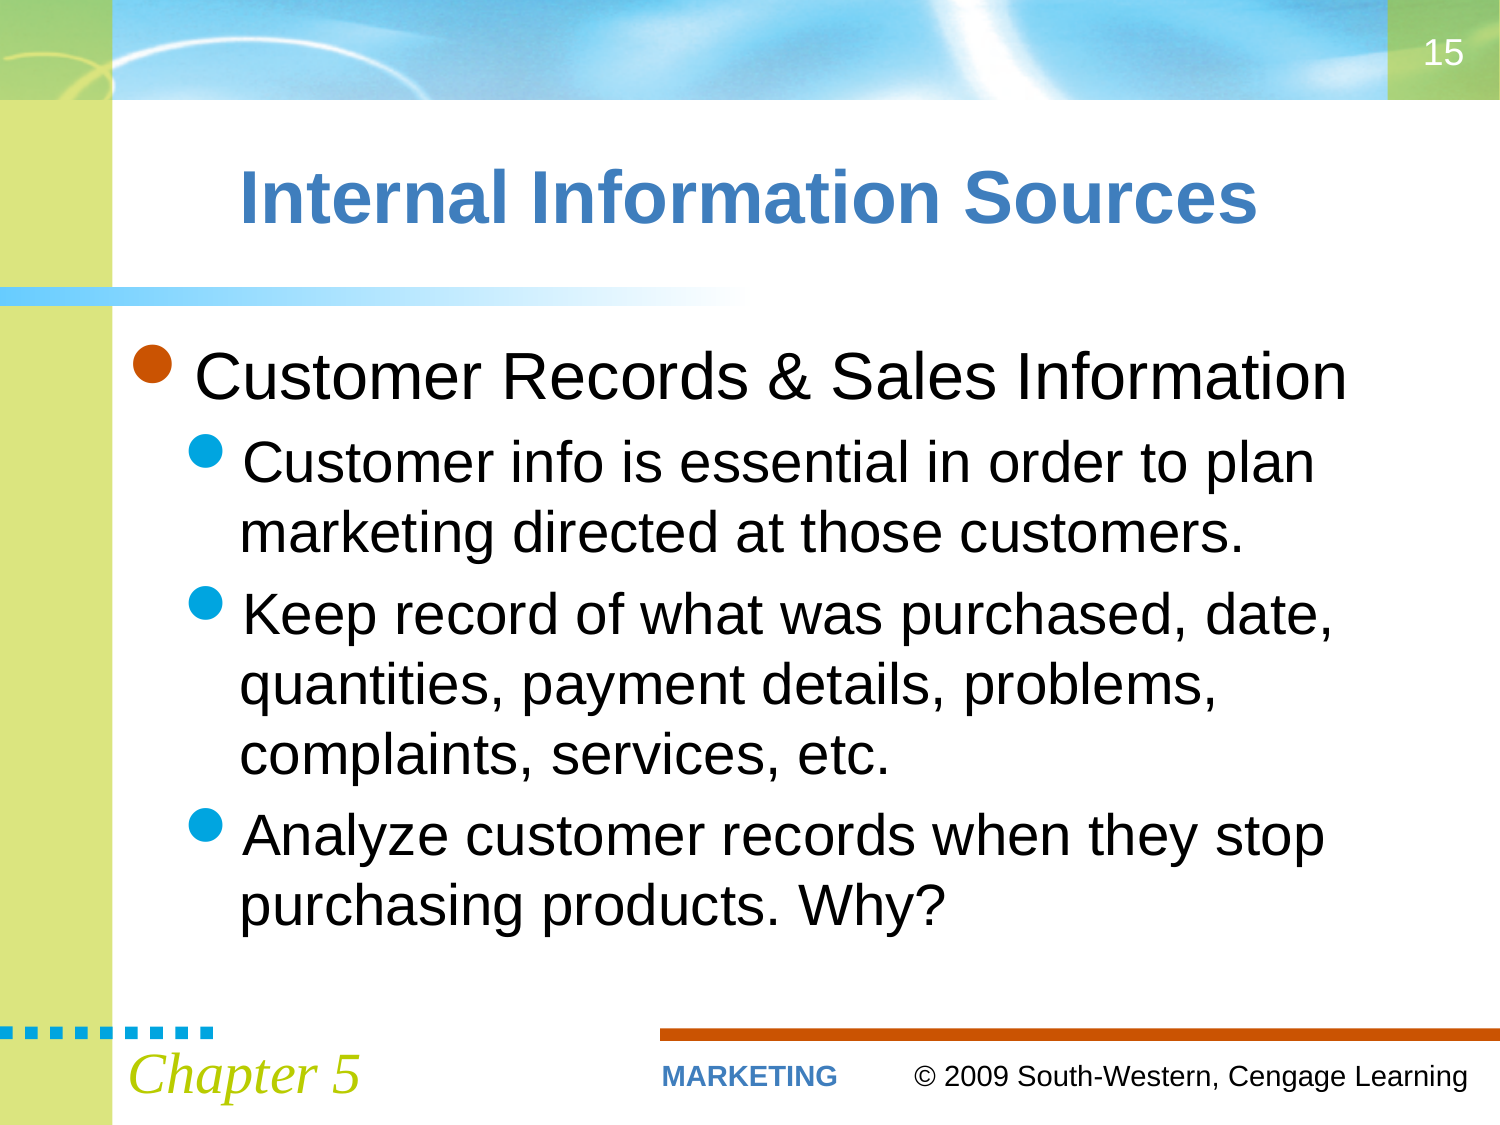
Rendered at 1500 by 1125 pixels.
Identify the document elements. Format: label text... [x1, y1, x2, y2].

title Internal Information Sources [112, 99, 1388, 288]
footer Chapter 5 [112, 1012, 638, 1113]
slide_number 15 [1387, 0, 1500, 101]
list Customer Records & Sales Information Customer info is essential in order to plan marketing directed at those customers. Keep record of what was purchased, date, quantities, payment details, problems, complaints, services, etc. Analyze customer records when they stop purchasing products. Why? [112, 324, 1476, 1001]
